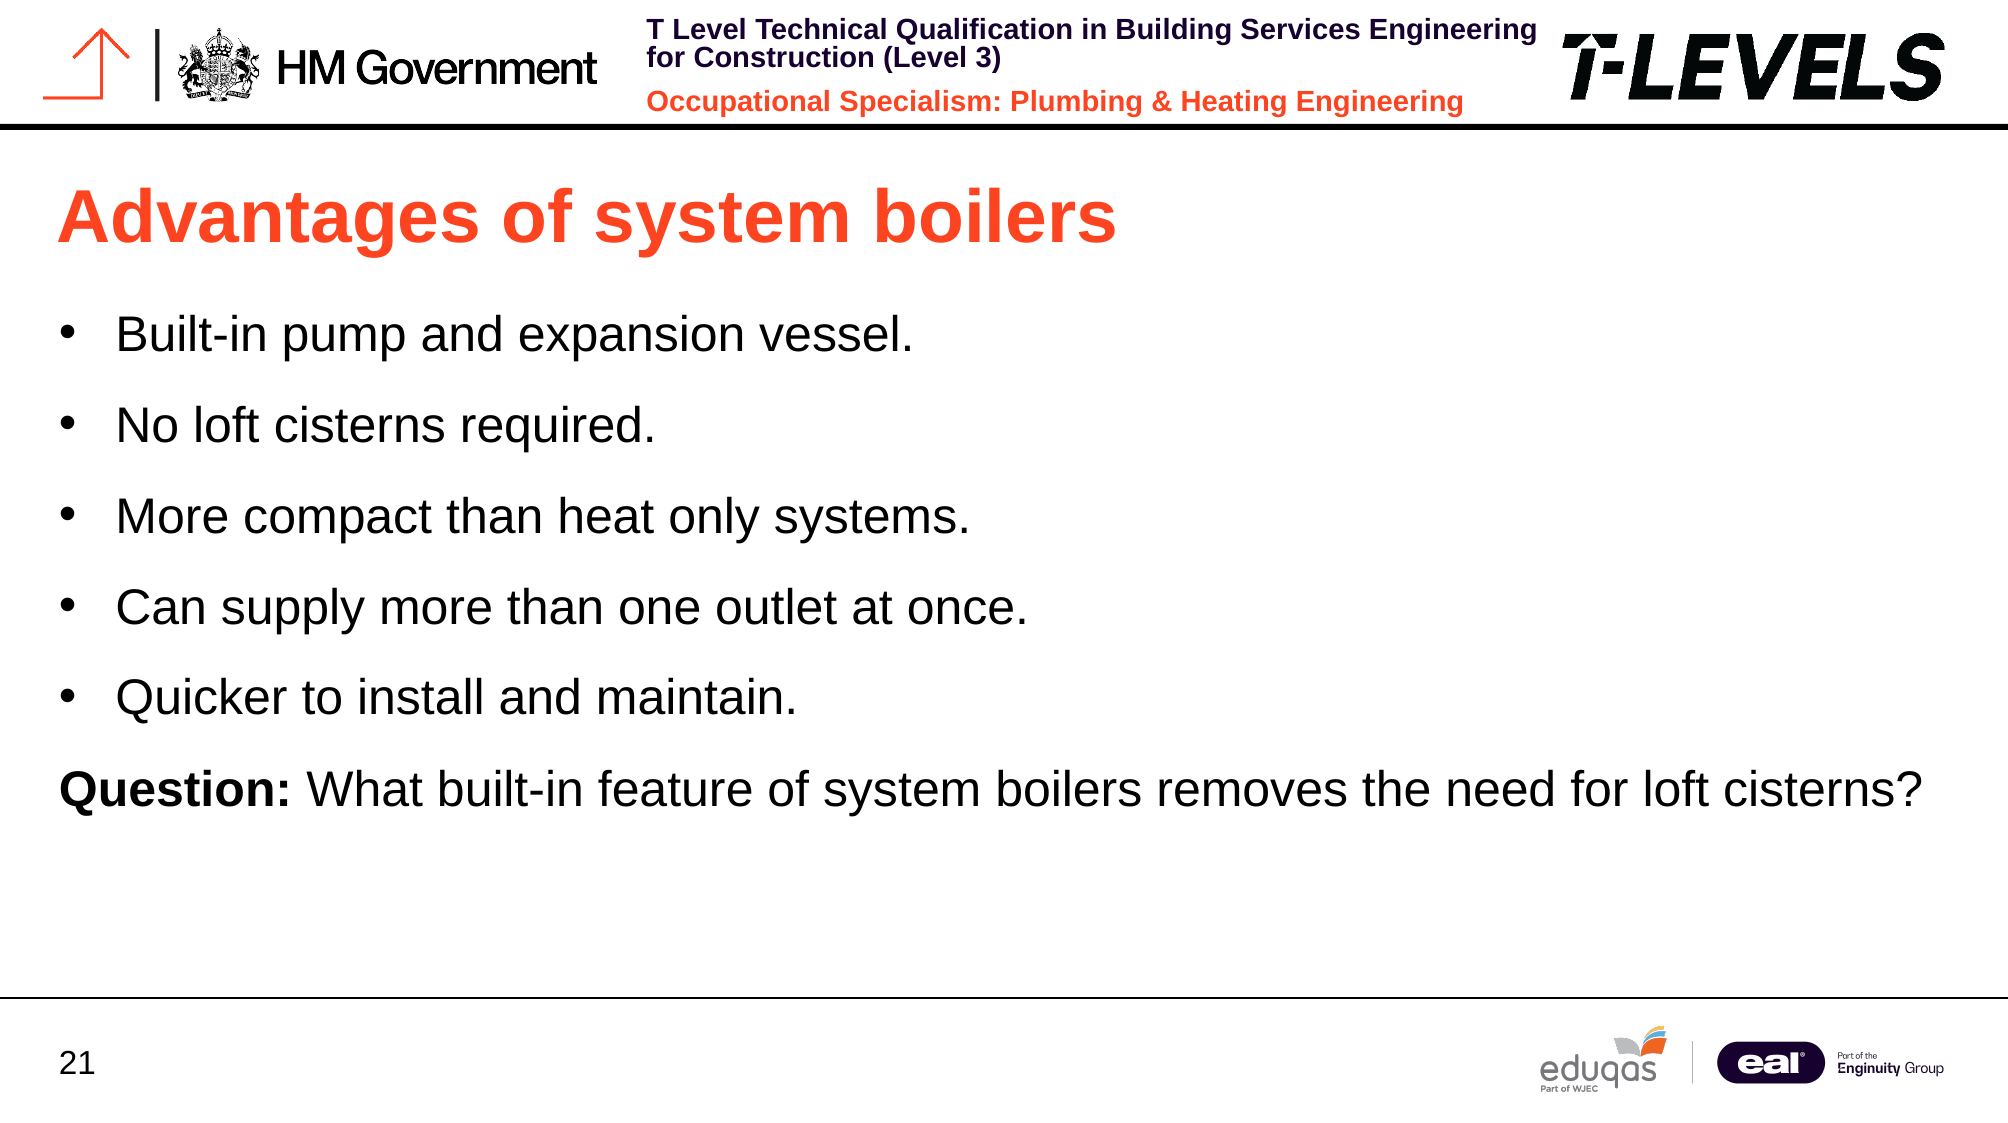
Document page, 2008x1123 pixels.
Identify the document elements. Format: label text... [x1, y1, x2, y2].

title Advantages of system boilers [41, 111, 1949, 314]
picture [155, 28, 597, 102]
picture [38, 27, 136, 100]
list Built-in pump and expansion vessel. No loft cisterns required. More compact than heat only systems. Can supply more than one outlet at once. Quicker to install and maintain. Question: What built-in feature of system boilers removes the need for loft cisterns? [59, 295, 1949, 975]
picture [1535, 1021, 1949, 1097]
picture [1543, 25, 1964, 108]
